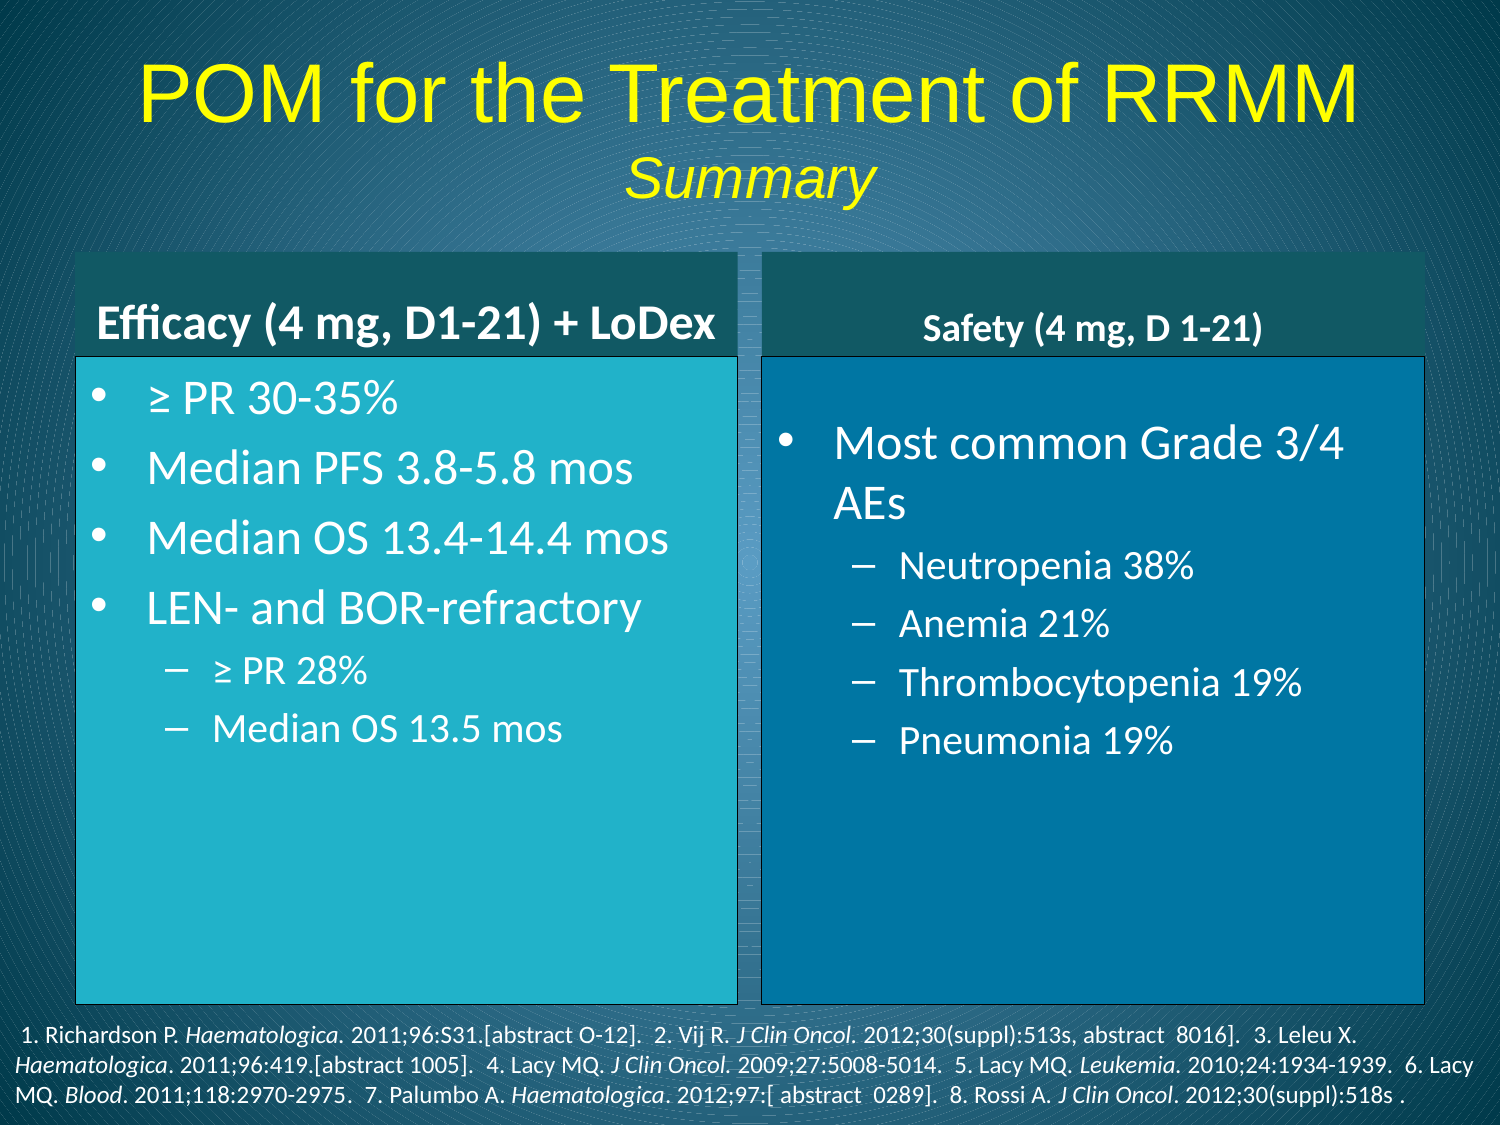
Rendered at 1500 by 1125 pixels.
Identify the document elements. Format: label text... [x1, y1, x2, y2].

list Most common Grade 3/4 AEs Neutropenia 38% Anemia 21% Thrombocytopenia 19% Pneumonia 19% [761, 356, 1425, 1005]
list Safety (4 mg, D 1-21) [761, 251, 1425, 356]
list ≥ PR 30-35% Median PFS 3.8-5.8 mos Median OS 13.4-14.4 mos LEN- and BOR-refractory ≥ PR 28% Median OS 13.5 mos [75, 356, 738, 1005]
text_box 1. Richardson P. Haematologica. 2011;96:S31.[abstract O-12]. 2. Vij R. J Clin Oncol. 2012;30(suppl):513s, abstract 8016]. 3. Leleu X. Haematologica. 2011;96:419.[abstract 1005]. 4. Lacy MQ. J Clin Oncol. 2009;27:5008-5014. 5. Lacy MQ. Leukemia. 2010;24:1934-1939. 6. Lacy MQ. Blood. 2011;118:2970-2975. 7. Palumbo A. Haematologica. 2012;97:[ abstract 0289]. 8. Rossi A. J Clin Oncol. 2012;30(suppl):518s . [0, 1011, 1500, 1116]
title POM for the Treatment of RRMM Summary [75, 30, 1425, 219]
list Efficacy (4 mg, D1-21) + LoDex [75, 251, 738, 356]
